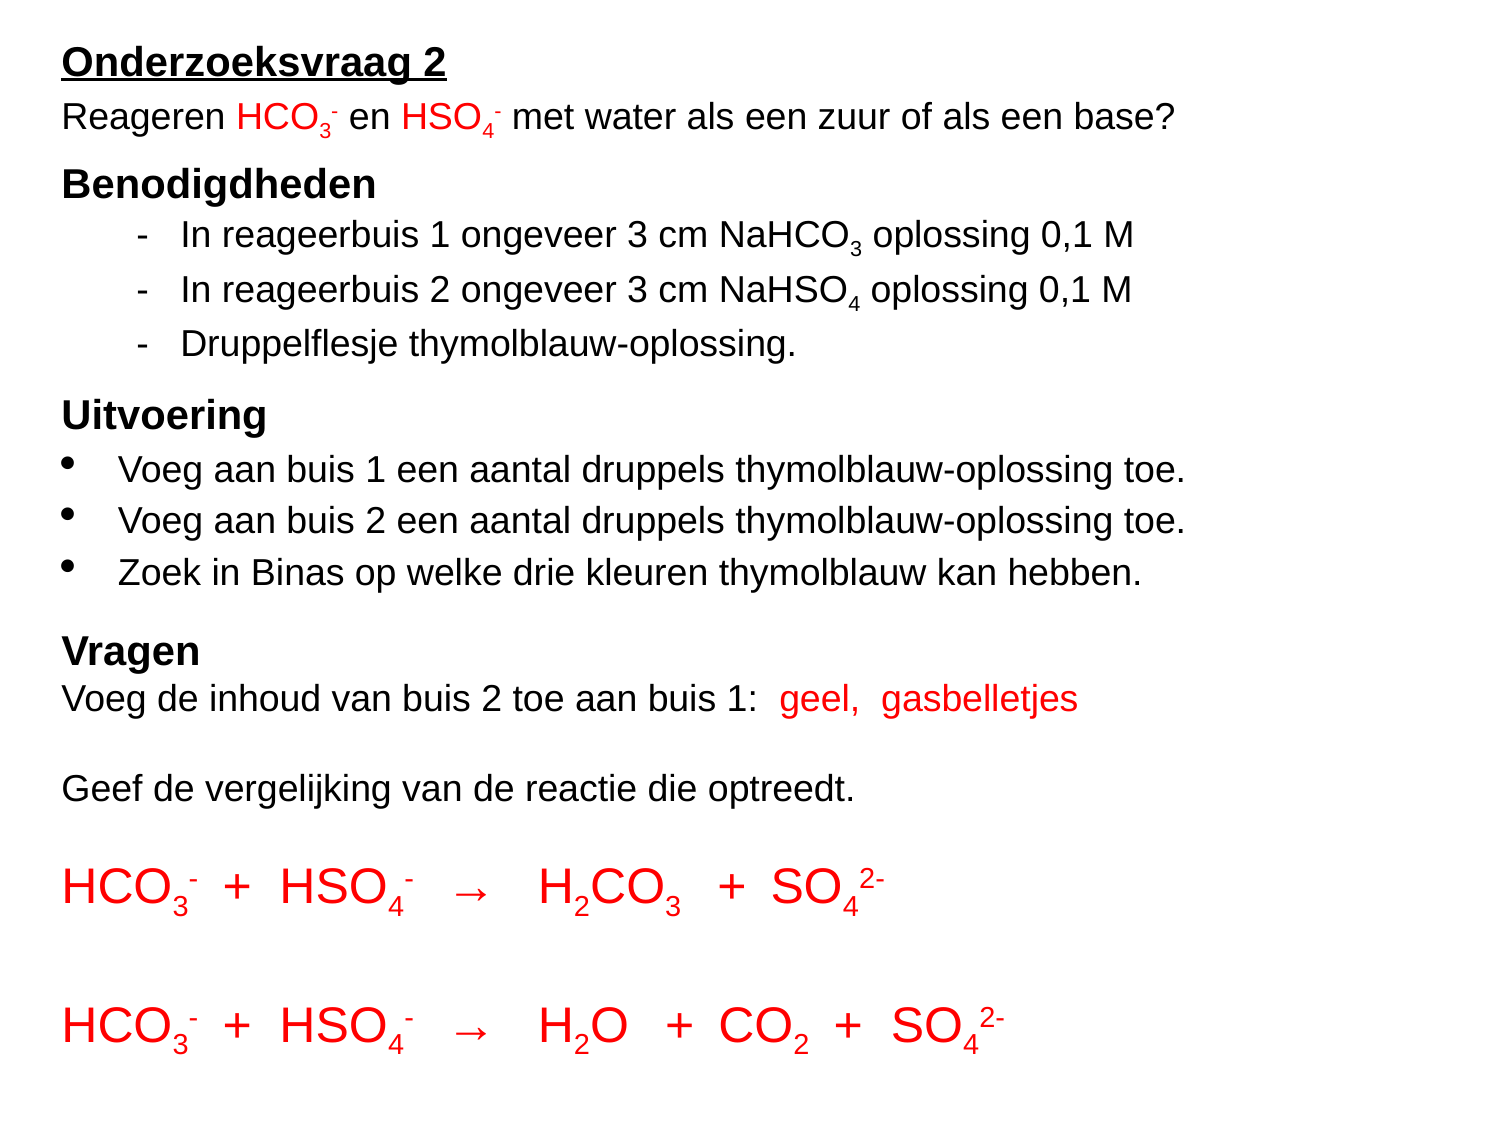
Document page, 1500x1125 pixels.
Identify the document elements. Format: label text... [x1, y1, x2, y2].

text_box Onderzoeksvraag 2 Reageren HCO3- en HSO4- met water als een zuur of als een base? Benodigdheden - In reageerbuis 1 ongeveer 3 cm NaHCO3 oplossing 0,1 M - In reageerbuis 2 ongeveer 3 cm NaHSO4 oplossing 0,1 M - Druppelflesje thymolblauw-oplossing. Uitvoering Voeg aan buis 1 een aantal druppels thymolblauw-oplossing toe. Voeg aan buis 2 een aantal druppels thymolblauw-oplossing toe. Zoek in Binas op welke drie kleuren thymolblauw kan hebben. Vragen Voeg de inhoud van buis 2 toe aan buis 1: geel, gasbelletjes Geef de vergelijking van de reactie die optreedt. HCO3- + HSO4- → H2CO3 + SO42- HCO3- + HSO4- → H2O + CO2 + SO42- [46, 19, 1454, 1125]
